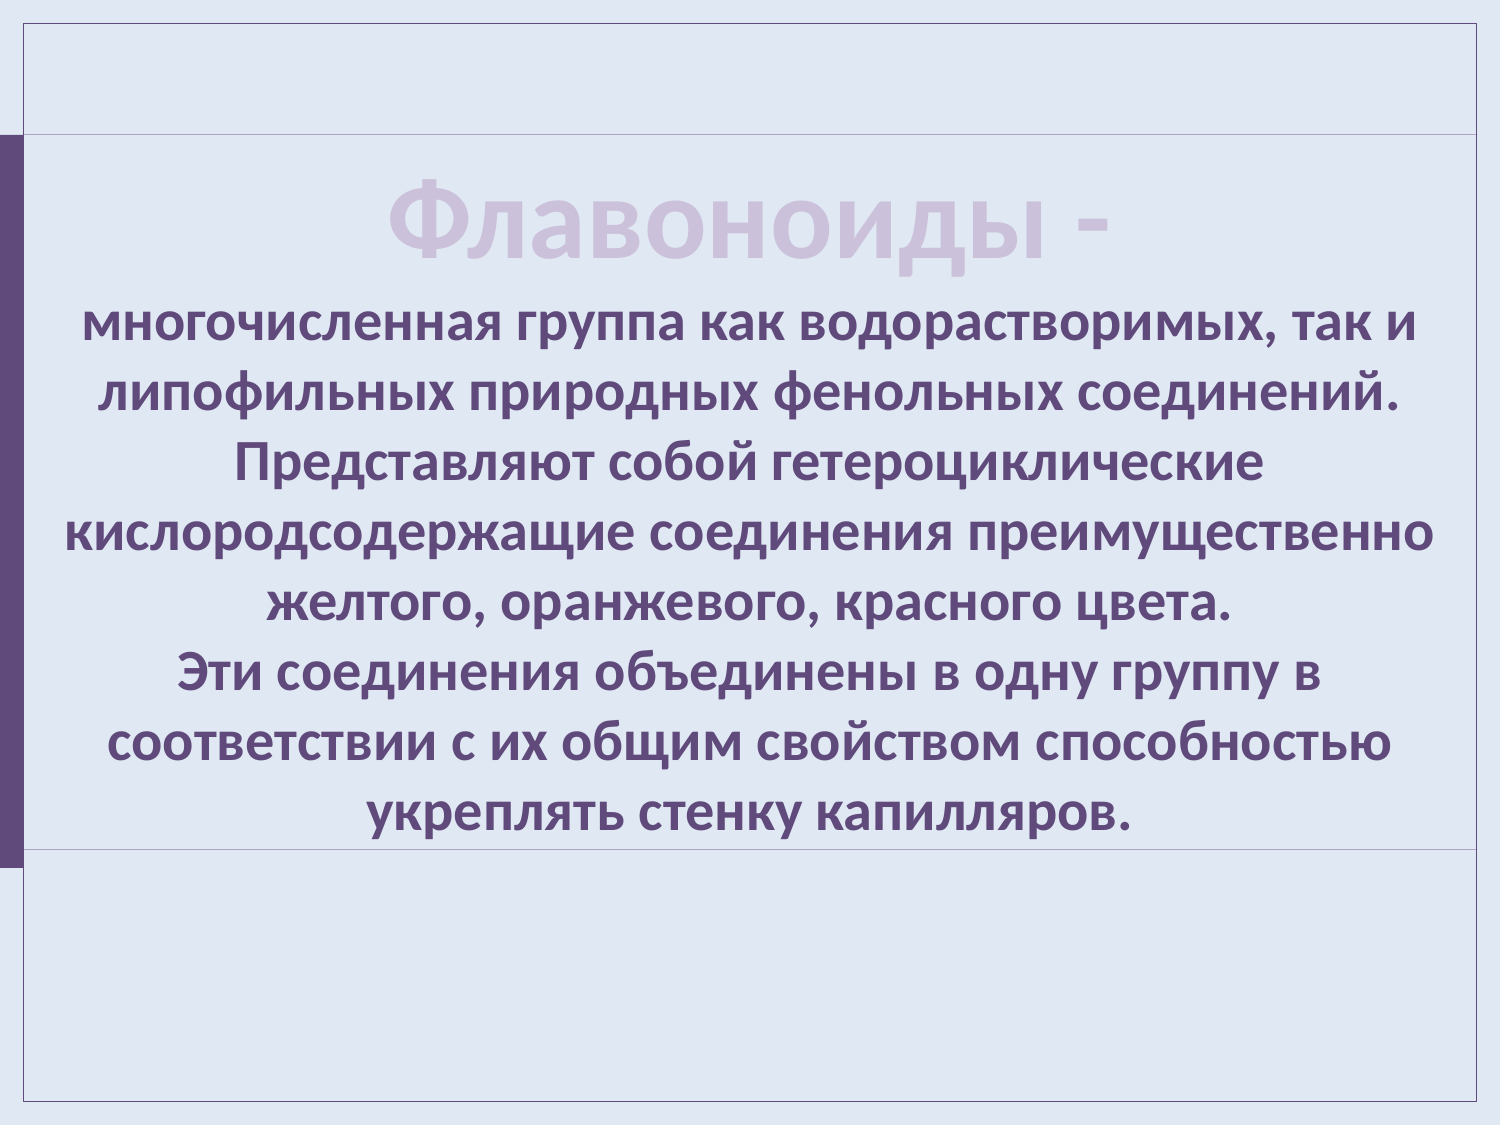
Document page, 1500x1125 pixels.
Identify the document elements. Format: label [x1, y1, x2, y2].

text_box [0, 134, 1477, 868]
text_box [21, 21, 1479, 137]
text_box [21, 872, 1479, 1104]
